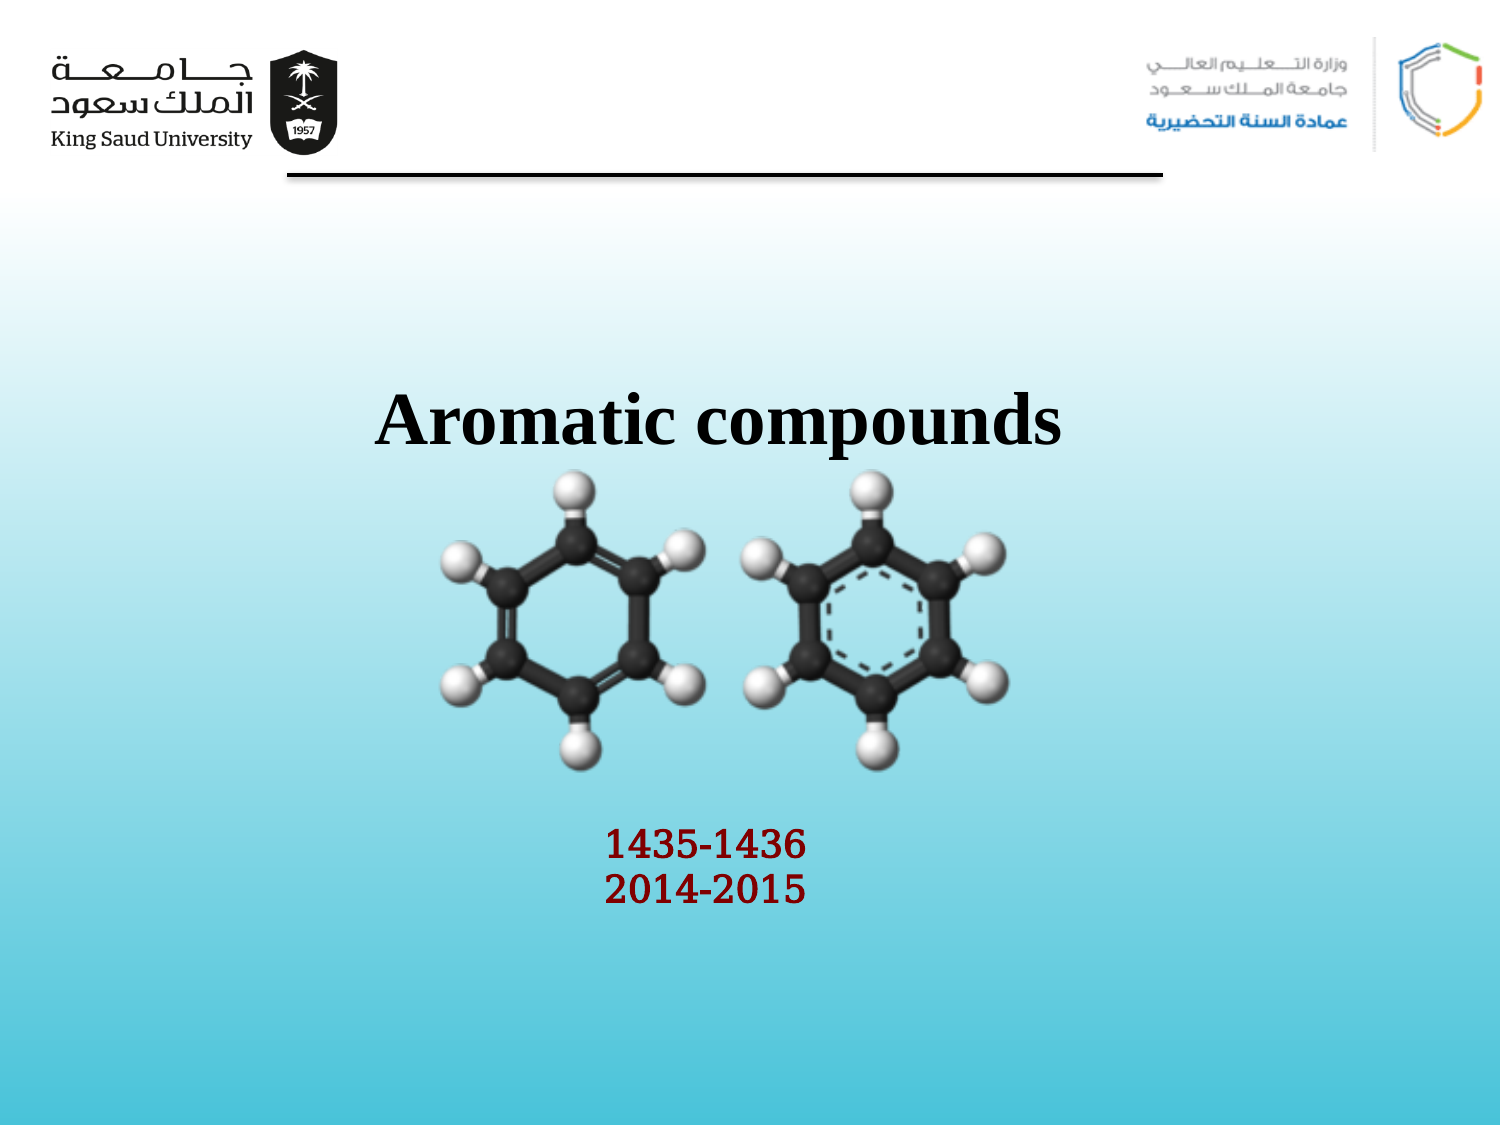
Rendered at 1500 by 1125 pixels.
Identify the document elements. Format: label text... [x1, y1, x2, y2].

text_box Aromatic compounds [174, 362, 1263, 475]
picture [1087, 37, 1484, 152]
text_box 1435-1436 2014-2015 [589, 812, 822, 918]
picture [49, 48, 338, 157]
picture [412, 443, 1038, 801]
